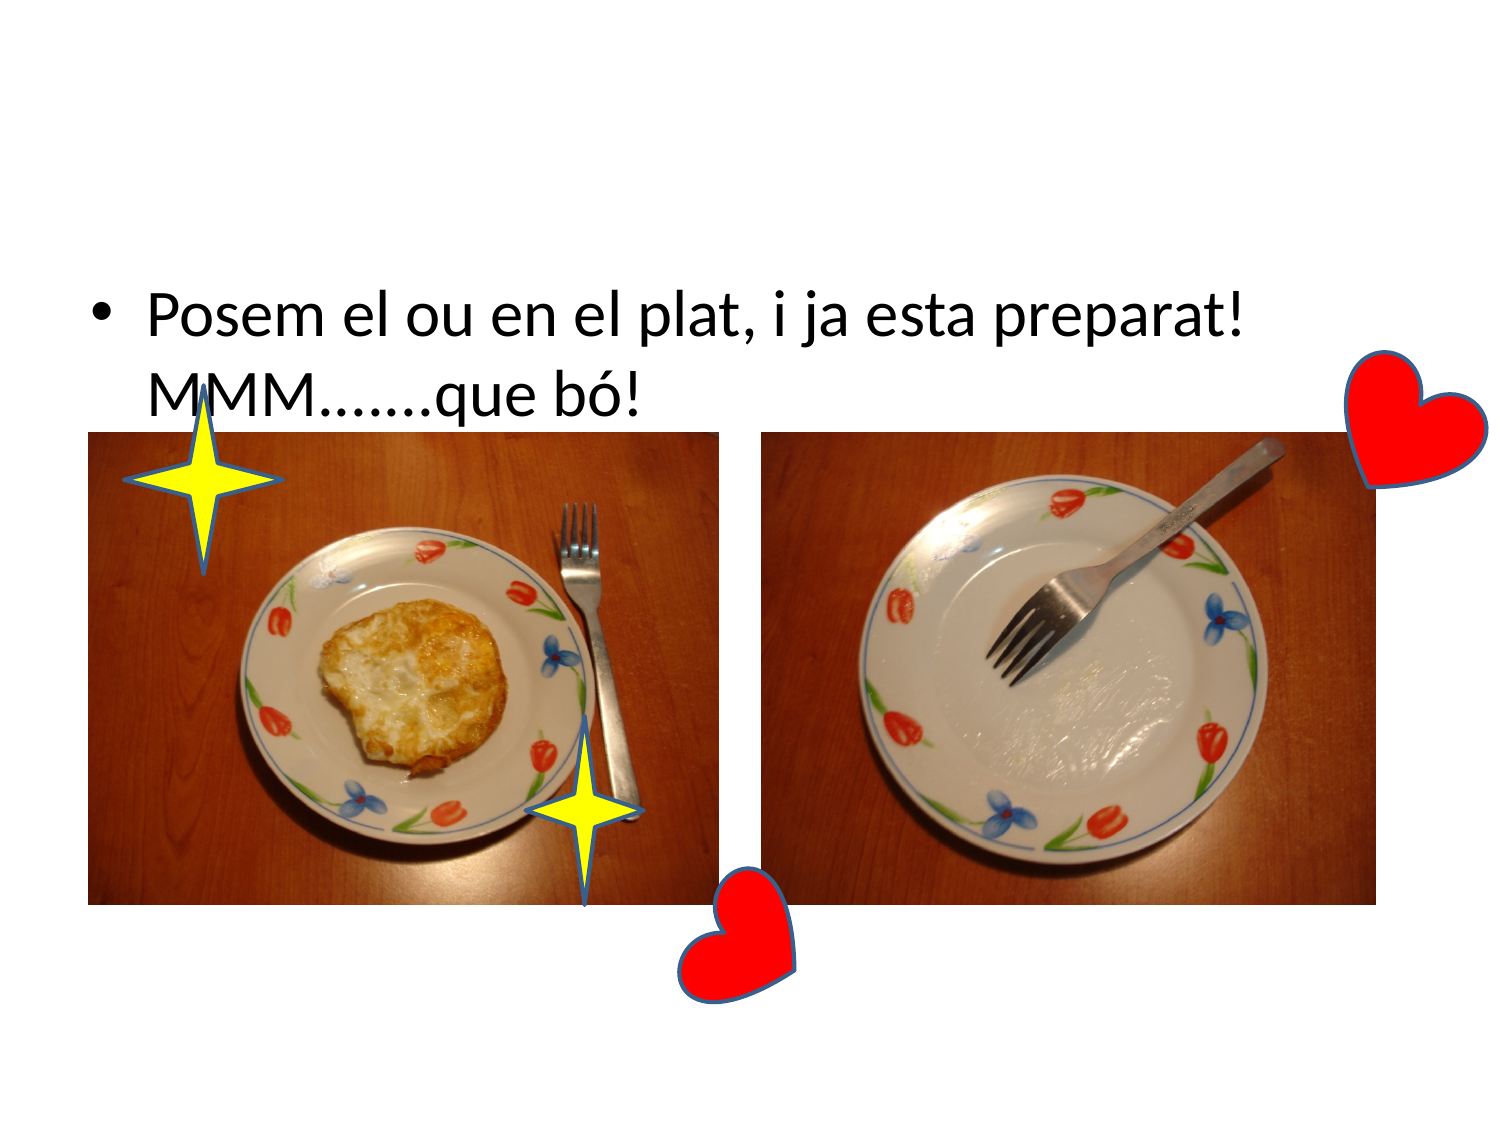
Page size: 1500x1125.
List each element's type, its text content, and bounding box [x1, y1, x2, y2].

picture [761, 432, 1377, 906]
text_box [1343, 350, 1489, 489]
list Posem el ou en el plat, i ja esta preparat! MMM.......que bó! [75, 262, 1425, 1005]
text_box [677, 866, 797, 1005]
picture [88, 432, 719, 906]
text_box [193, 383, 214, 430]
